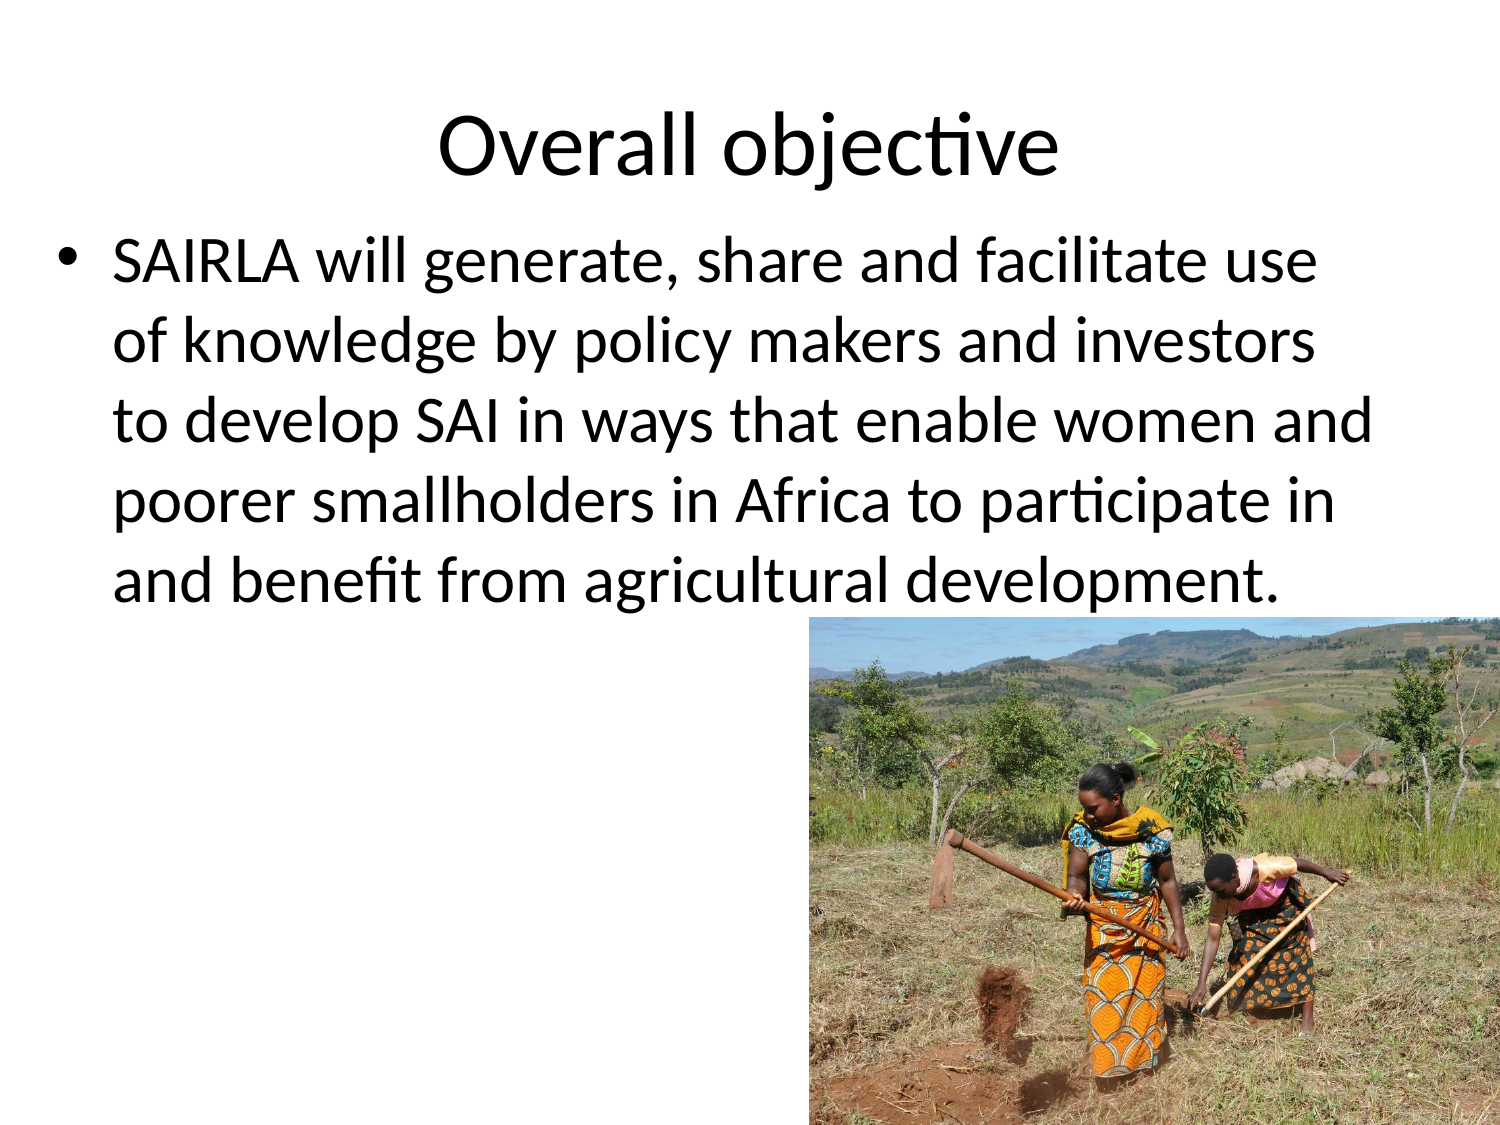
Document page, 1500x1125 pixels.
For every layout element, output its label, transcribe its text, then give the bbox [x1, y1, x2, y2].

title Overall objective [75, 45, 1425, 233]
list SAIRLA will generate, share and facilitate use of knowledge by policy makers and investors to develop SAI in ways that enable women and poorer smallholders in Africa to participate in and benefit from agricultural development. [41, 208, 1392, 721]
picture [808, 617, 1500, 1125]
